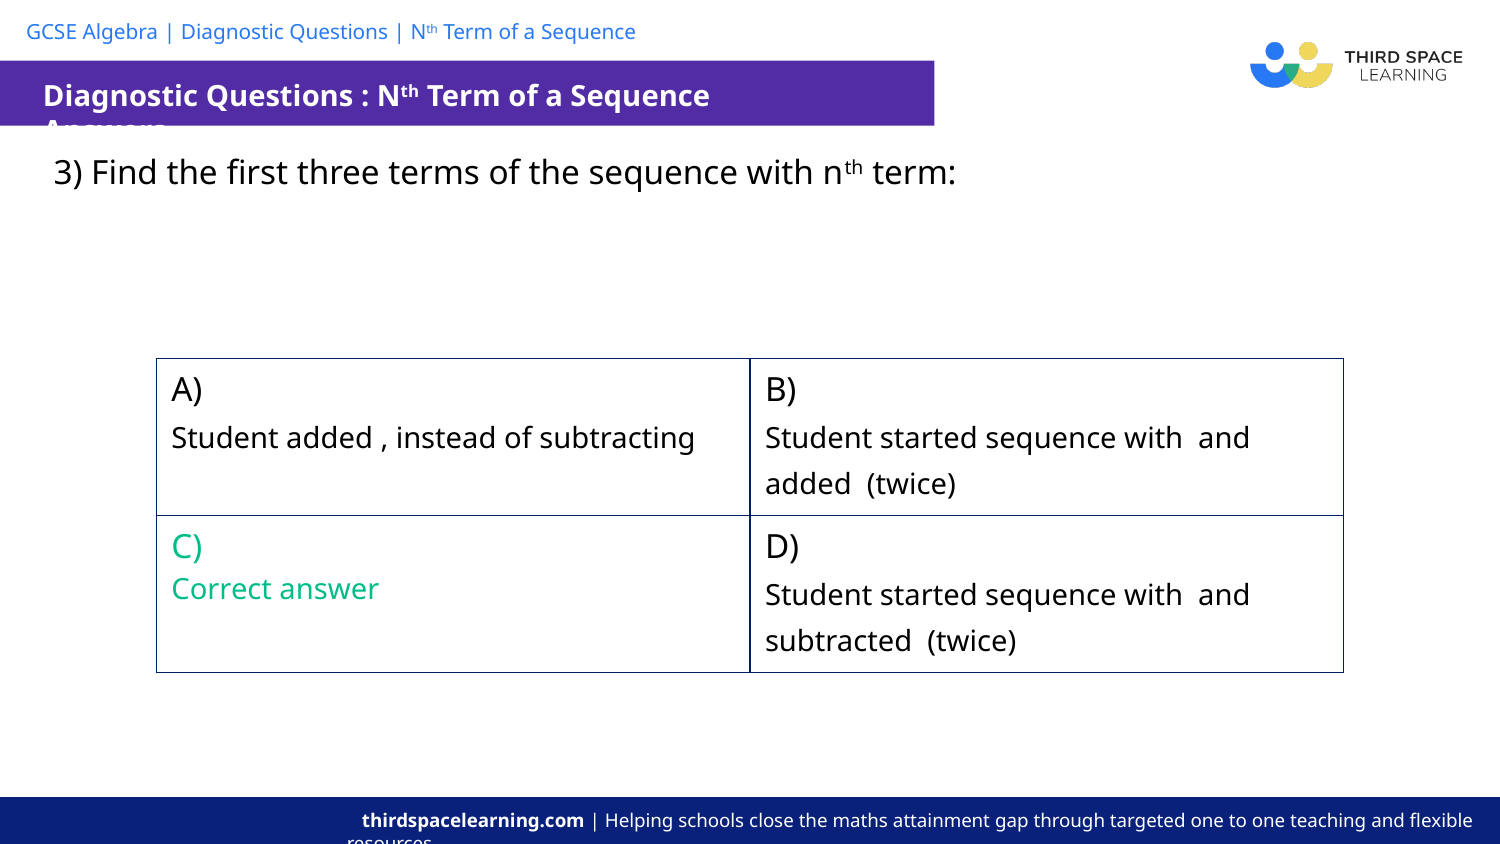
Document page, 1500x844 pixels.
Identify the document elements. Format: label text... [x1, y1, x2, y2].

text_box Diagnostic Questions : Nth Term of a Sequence Answers [27, 61, 849, 162]
picture [1250, 33, 1465, 99]
